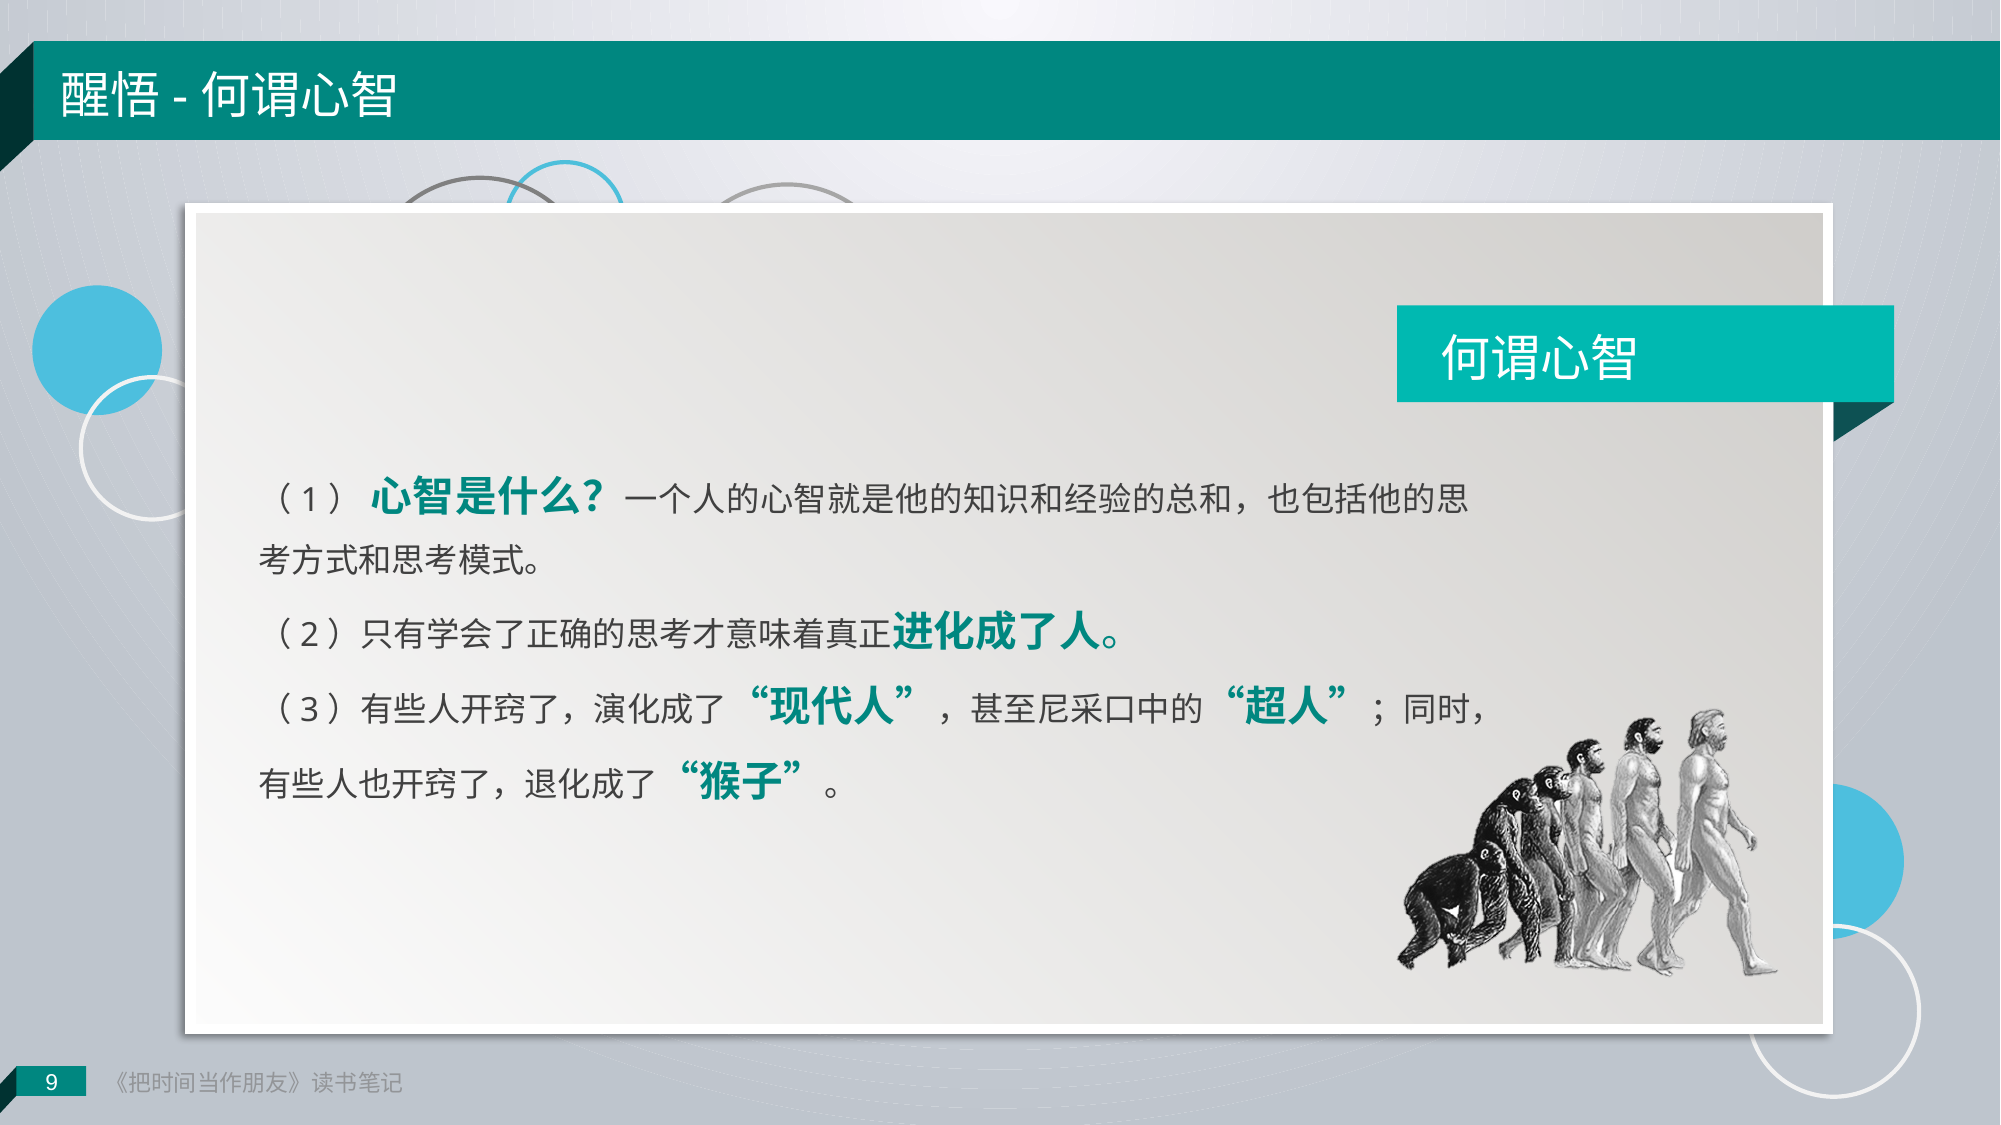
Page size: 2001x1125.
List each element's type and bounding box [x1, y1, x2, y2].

text_box [0, 41, 2000, 1117]
